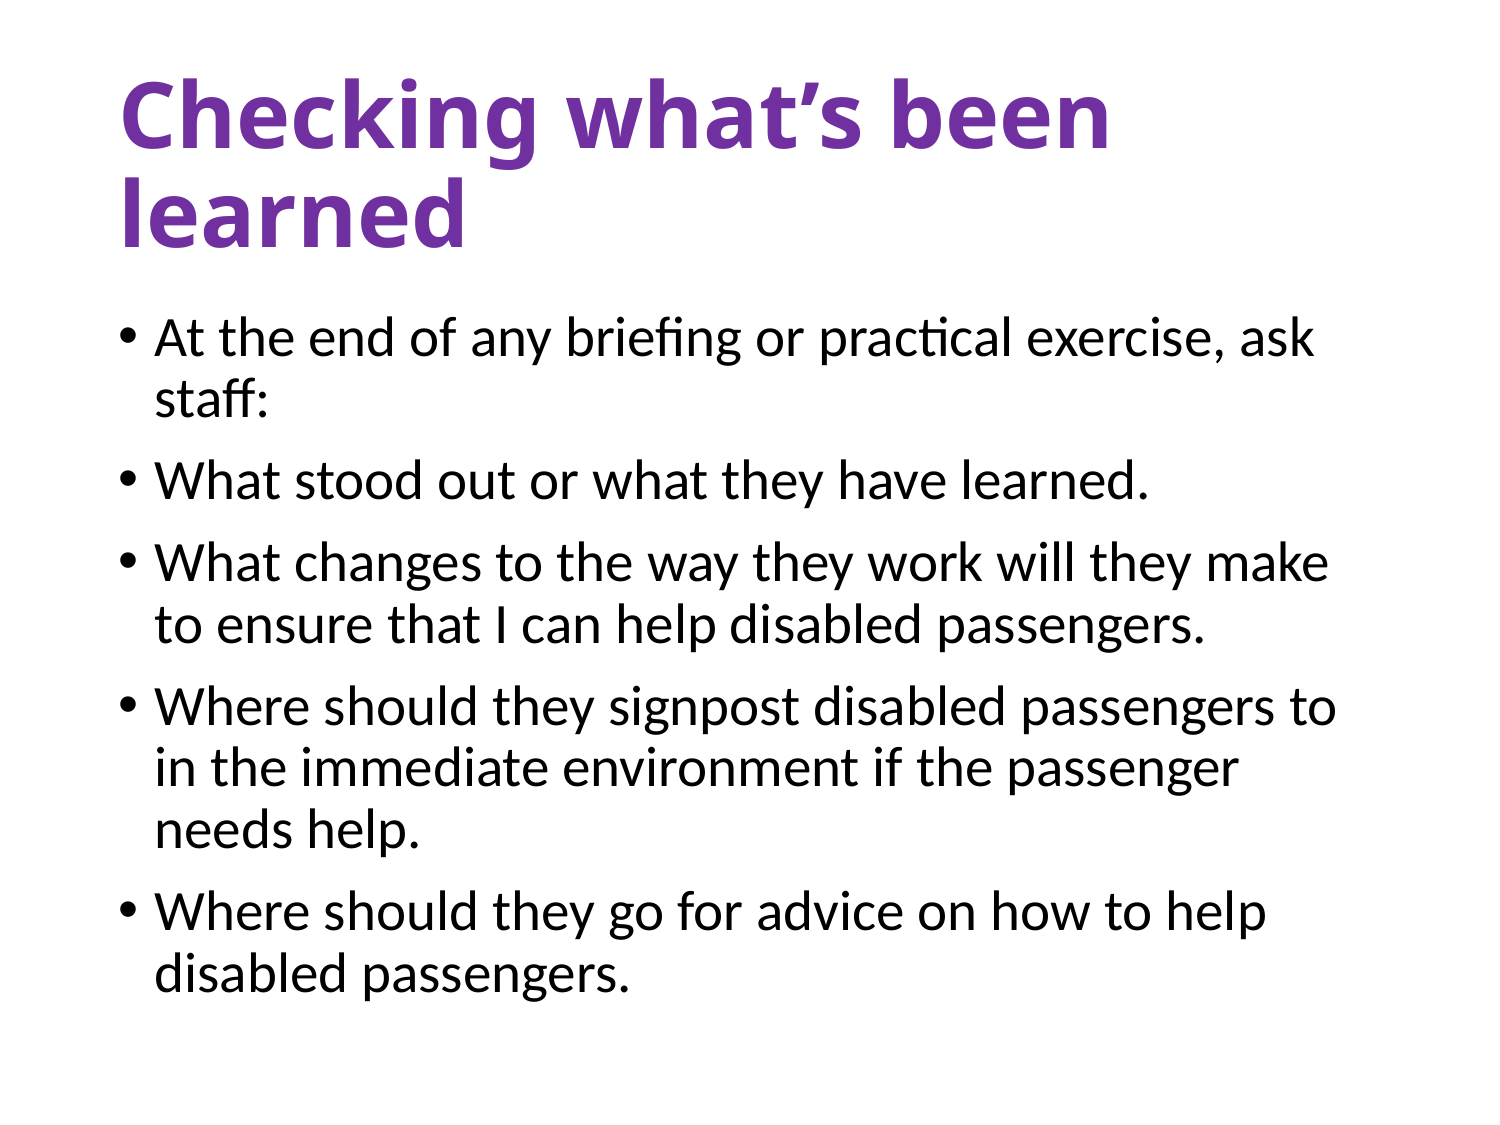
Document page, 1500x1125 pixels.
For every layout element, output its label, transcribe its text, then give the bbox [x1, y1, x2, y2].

list At the end of any briefing or practical exercise, ask staff: What stood out or what they have learned. What changes to the way they work will they make to ensure that I can help disabled passengers. Where should they signpost disabled passengers to in the immediate environment if the passenger needs help. Where should they go for advice on how to help disabled passengers. [103, 299, 1397, 1014]
title Checking what’s been learned [103, 59, 1397, 278]
